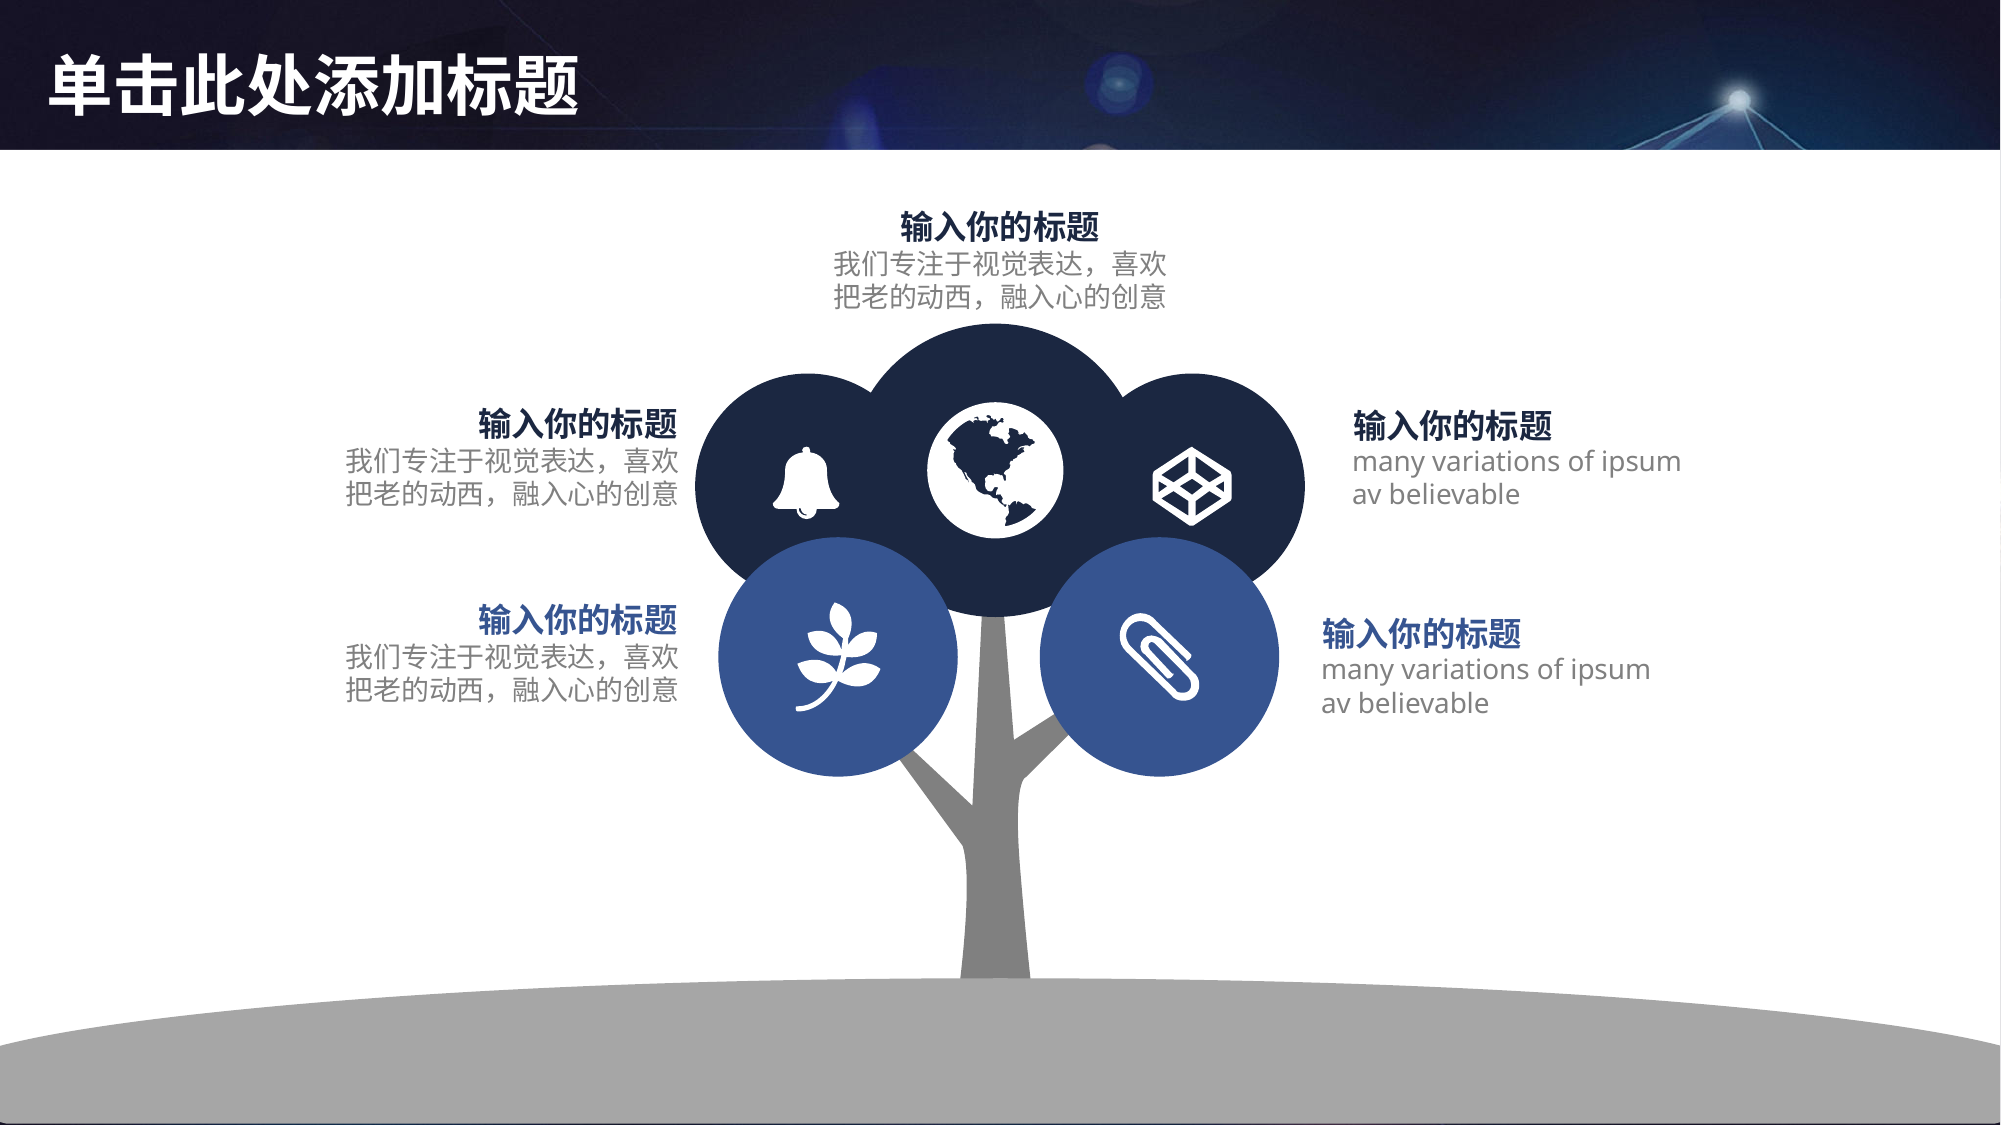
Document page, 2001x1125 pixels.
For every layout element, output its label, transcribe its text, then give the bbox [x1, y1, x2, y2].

picture [0, 0, 2001, 1125]
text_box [1321, 612, 1681, 719]
text_box [772, 446, 840, 520]
text_box [795, 602, 881, 712]
text_box [900, 617, 1068, 978]
text_box [847, 322, 1144, 619]
text_box [927, 402, 1064, 539]
text_box [1152, 446, 1232, 526]
text_box [0, 978, 2000, 1124]
text_box [694, 372, 870, 581]
text_box [1038, 536, 1281, 778]
text_box [1119, 613, 1200, 701]
text_box [1123, 372, 1306, 581]
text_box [1352, 404, 1712, 511]
text_box [717, 536, 959, 778]
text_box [343, 598, 679, 707]
title 单击此处添加标题 [31, 36, 1757, 141]
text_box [832, 206, 1168, 314]
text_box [343, 403, 679, 511]
